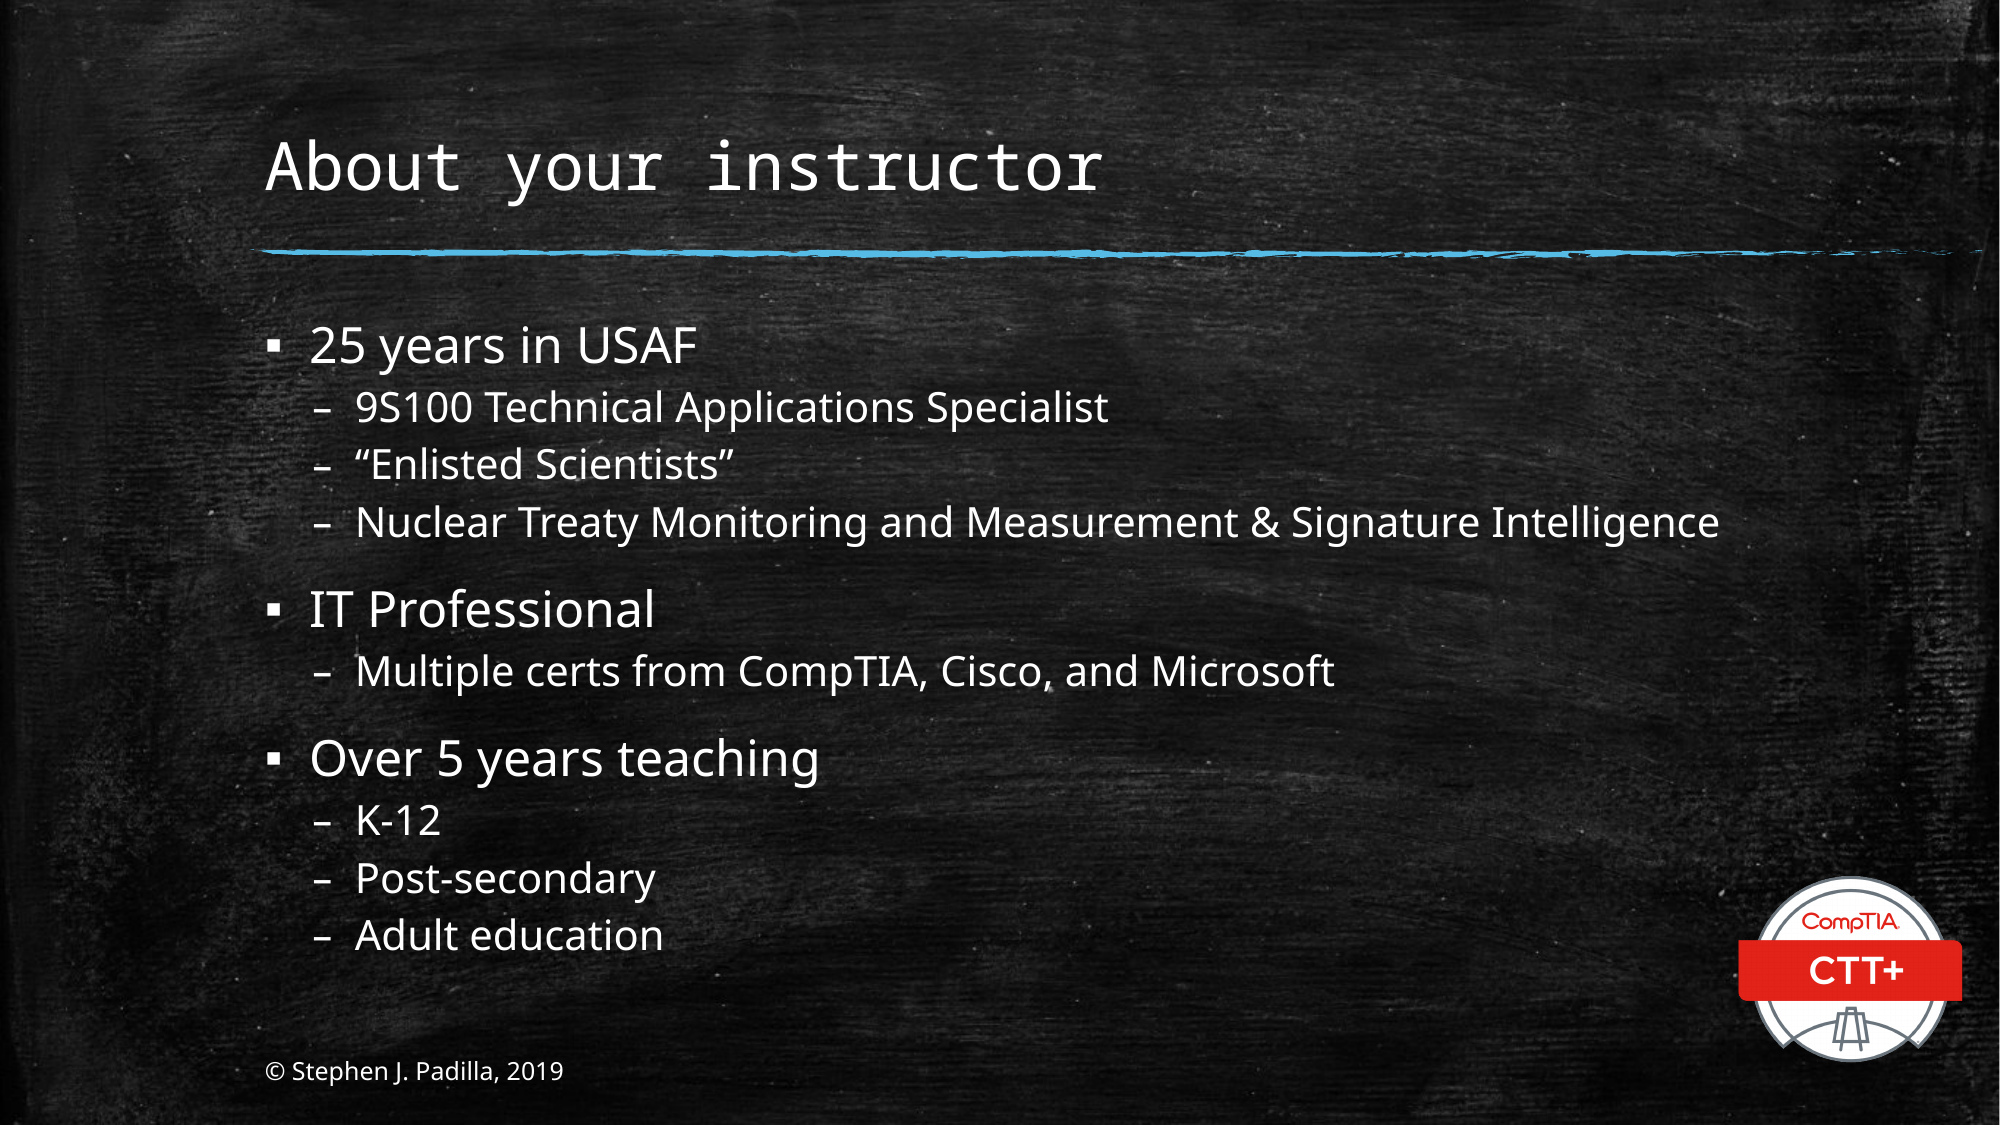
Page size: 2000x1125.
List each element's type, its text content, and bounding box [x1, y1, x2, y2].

picture [1699, 824, 2000, 1125]
title About your instructor [249, 45, 1750, 213]
list 25 years in USAF 9S100 Technical Applications Specialist “Enlisted Scientists” Nuclear Treaty Monitoring and Measurement & Signature Intelligence IT Professional Multiple certs from CompTIA, Cisco, and Microsoft Over 5 years teaching K-12 Post-secondary Adult education [249, 312, 1750, 1013]
footer © Stephen J. Padilla, 2019 [249, 1050, 1288, 1096]
